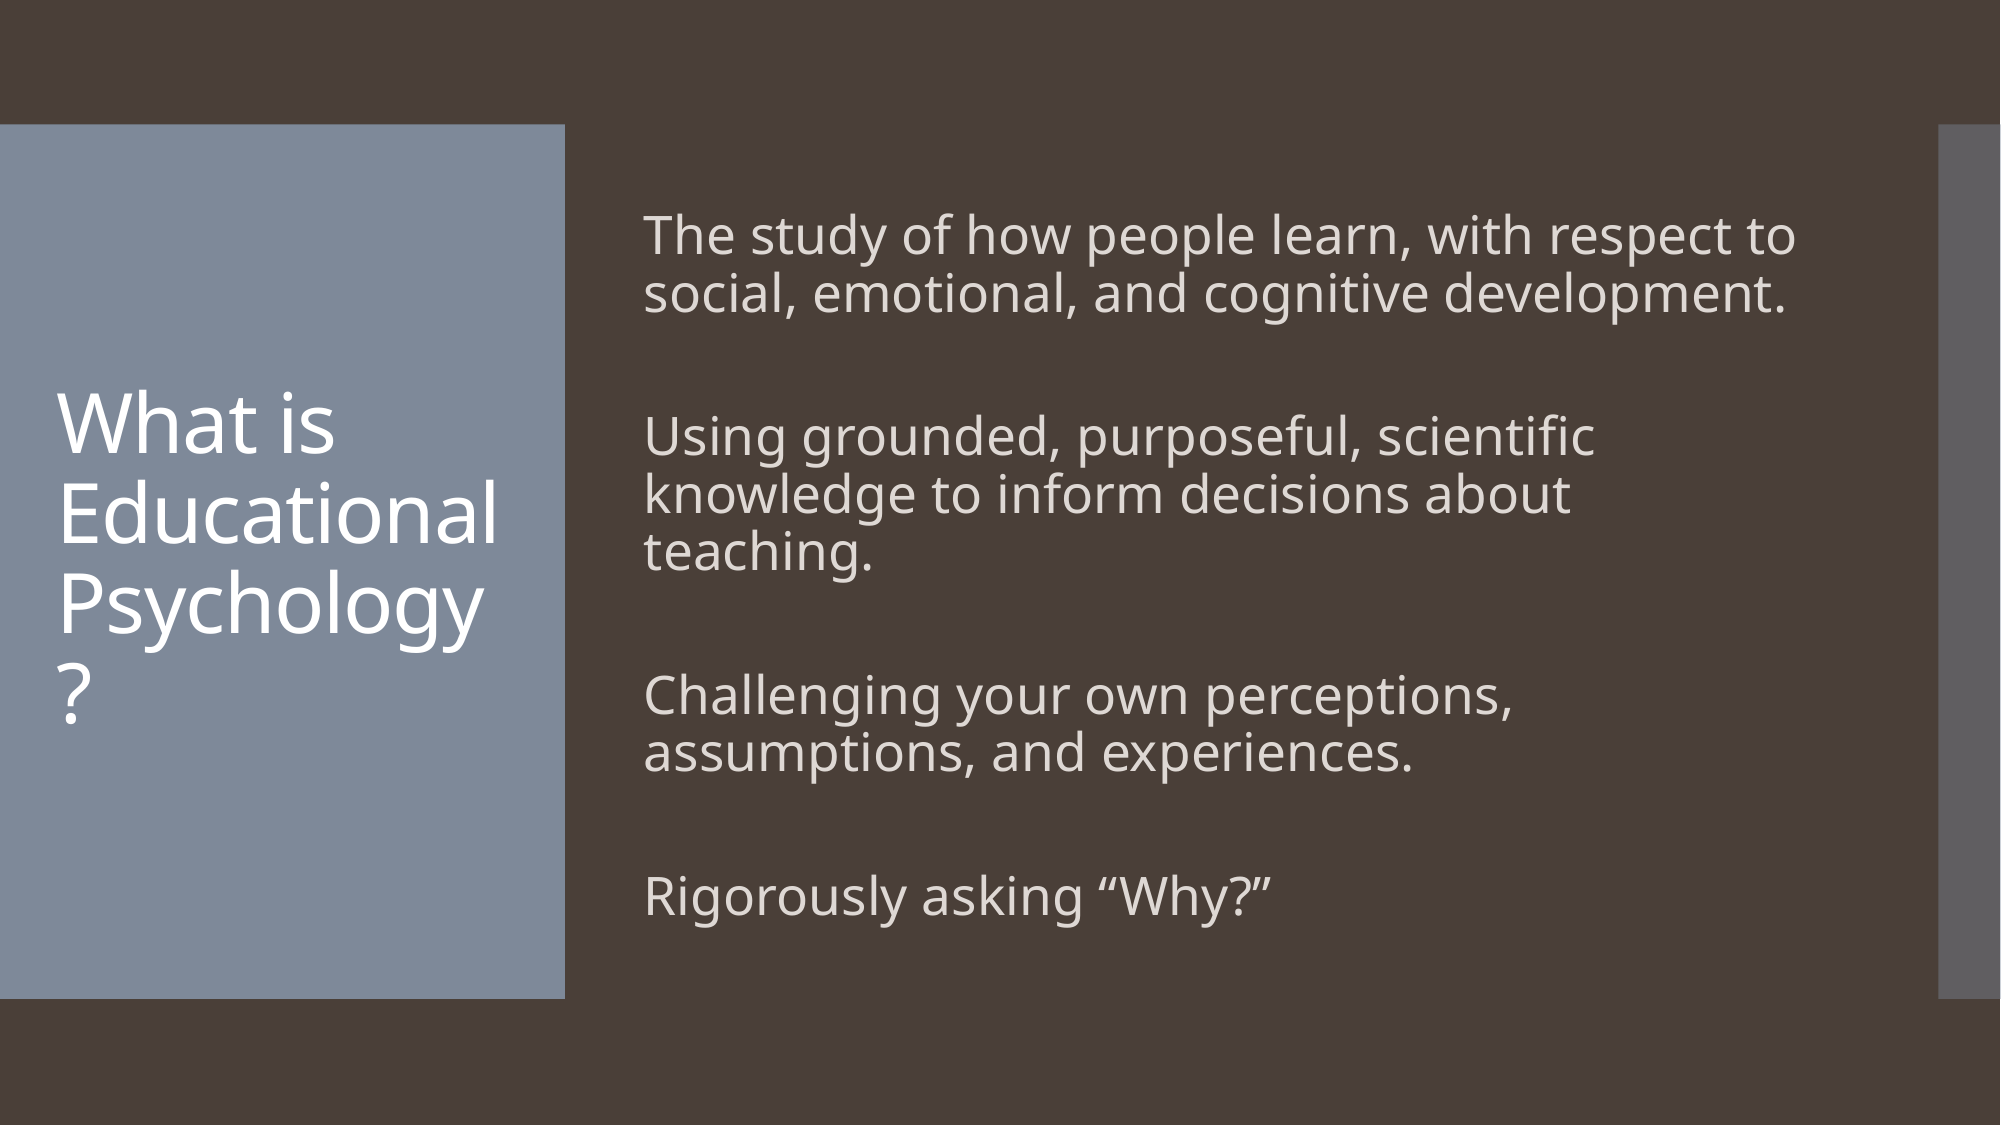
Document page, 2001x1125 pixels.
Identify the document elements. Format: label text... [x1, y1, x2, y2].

list The study of how people learn, with respect to social, emotional, and cognitive development. Using grounded, purposeful, scientific knowledge to inform decisions about teaching. Challenging your own perceptions, assumptions, and experiences. Rigorously asking “Why?” [628, 201, 1829, 970]
title What is Educational Psychology? [41, 184, 525, 940]
